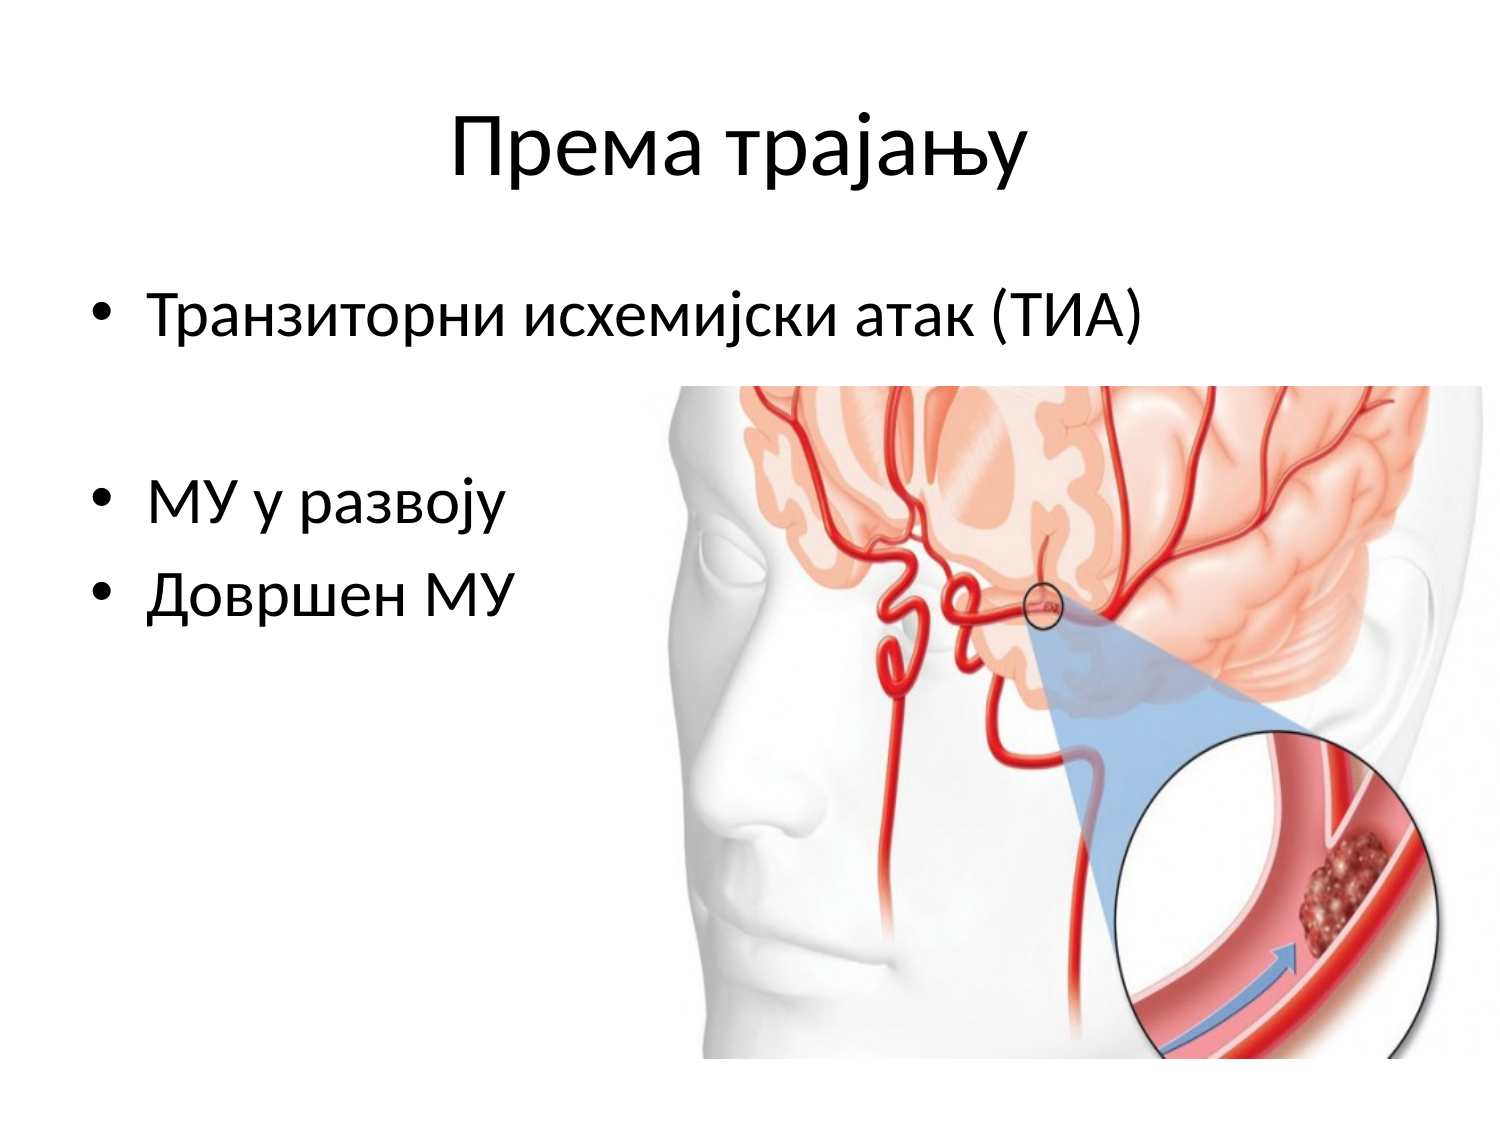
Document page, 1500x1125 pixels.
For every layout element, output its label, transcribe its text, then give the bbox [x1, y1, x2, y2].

list Транзиторни исхемијски атак (ТИА) МУ у развоју Довршен МУ [75, 262, 1313, 1005]
title Према трајању [75, 45, 1425, 233]
picture [644, 386, 1500, 1059]
